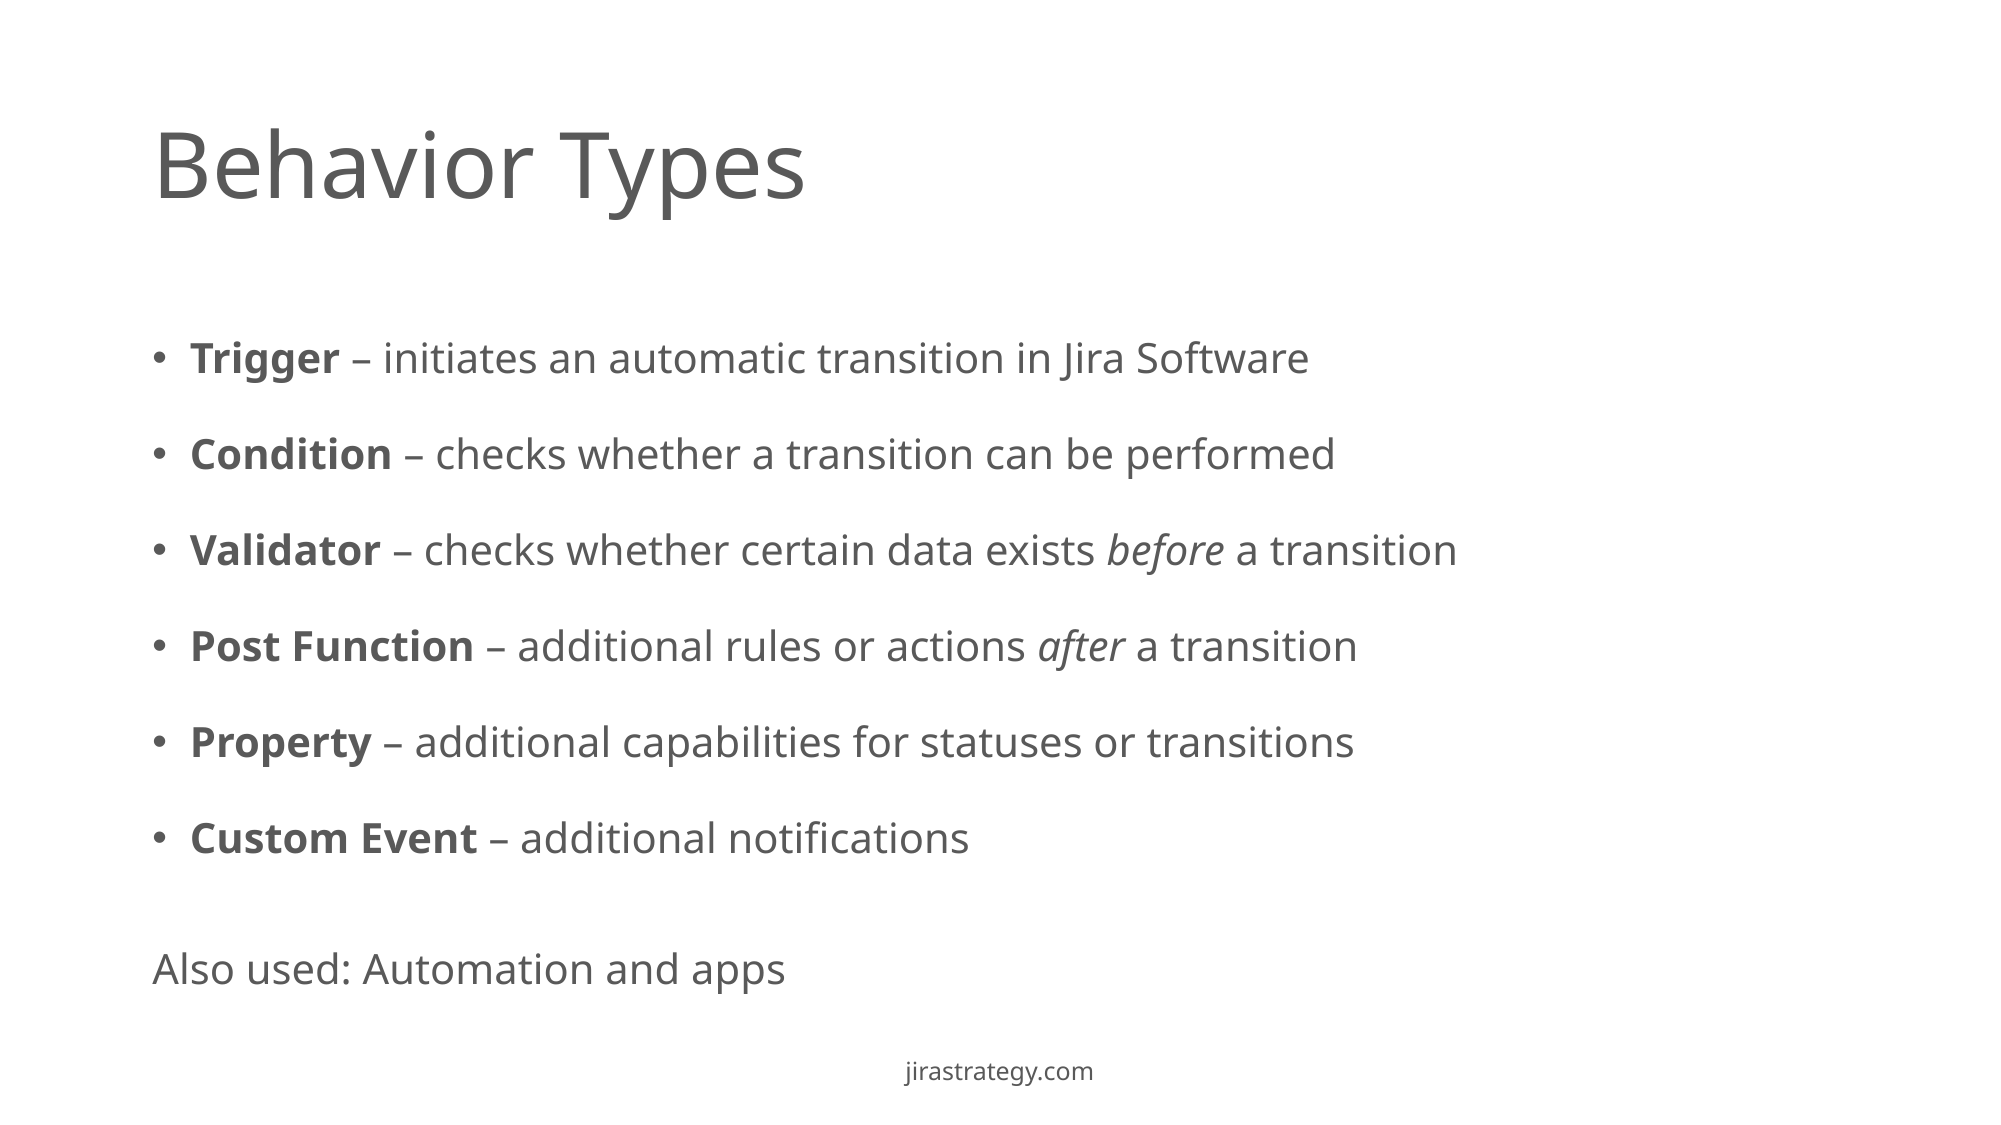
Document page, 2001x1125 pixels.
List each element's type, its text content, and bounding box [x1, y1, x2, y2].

footer jirastrategy.com [662, 1042, 1338, 1103]
title Behavior Types [137, 59, 1863, 278]
list Trigger – initiates an automatic transition in Jira Software Condition – checks whether a transition can be performed Validator – checks whether certain data exists before a transition Post Function – additional rules or actions after a transition Property – additional capabilities for statuses or transitions Custom Event – additional notifications Also used: Automation and apps [137, 299, 1863, 1014]
